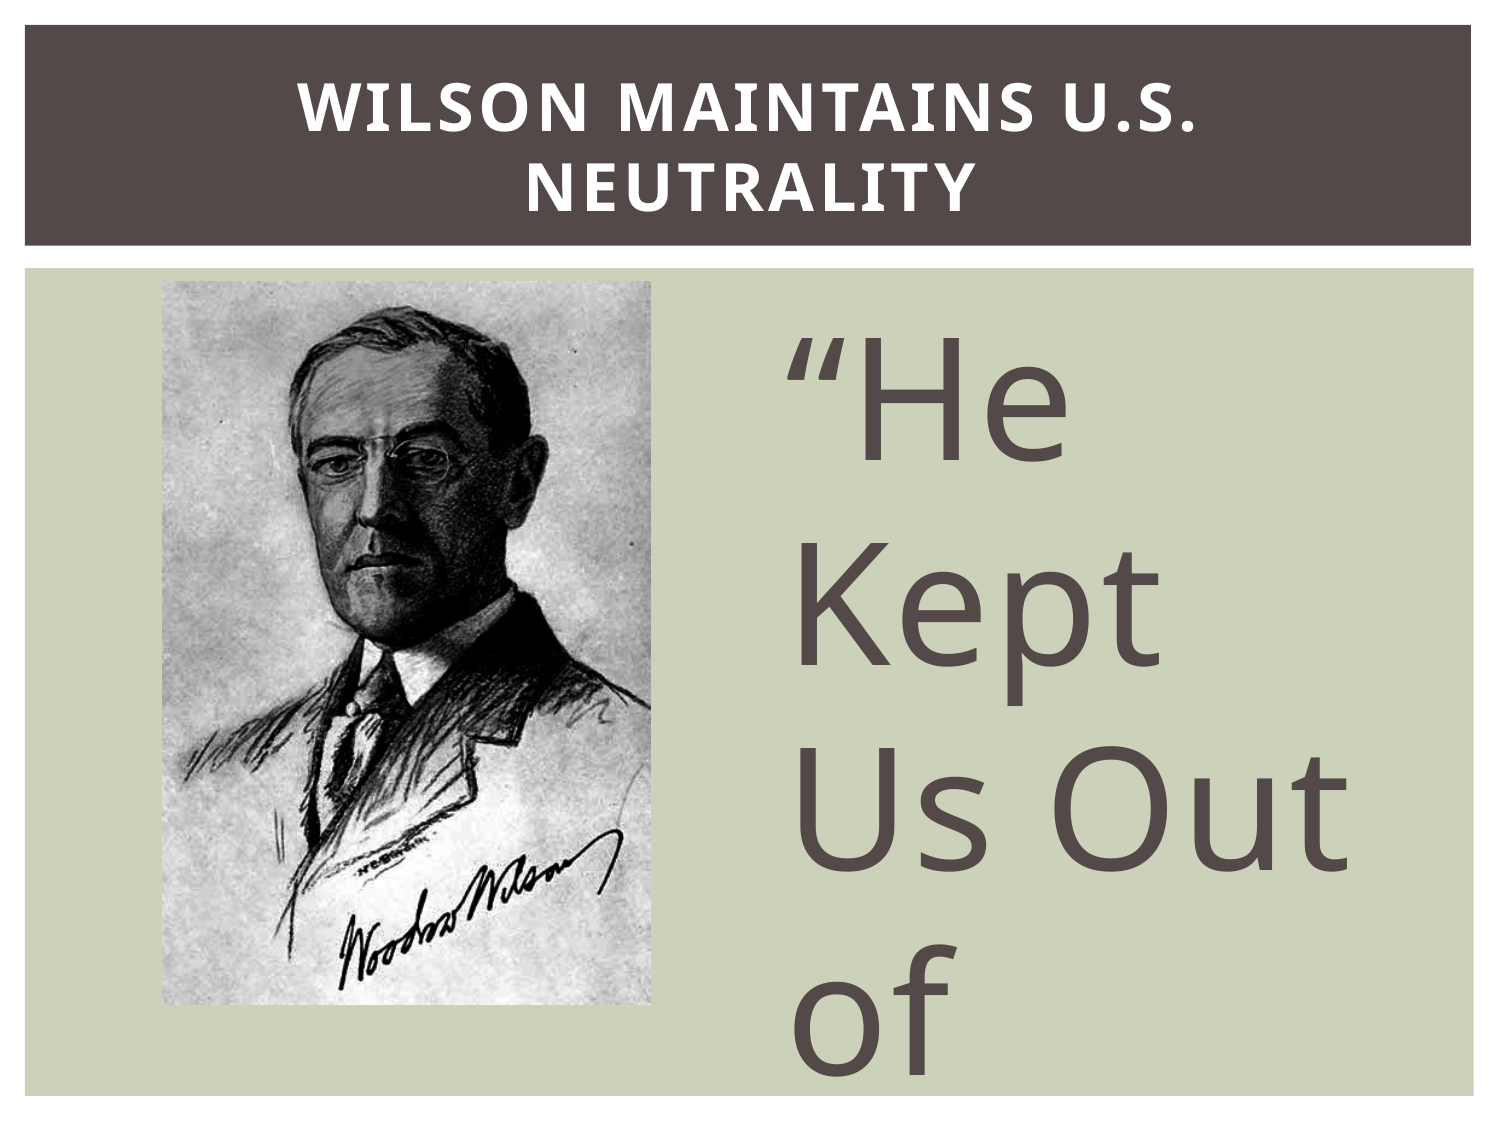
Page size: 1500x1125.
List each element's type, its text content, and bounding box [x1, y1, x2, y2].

list “He Kept Us Out of War.” [762, 281, 1425, 1005]
title Wilson maintains U.S. Neutrality [62, 58, 1438, 232]
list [161, 281, 651, 1006]
